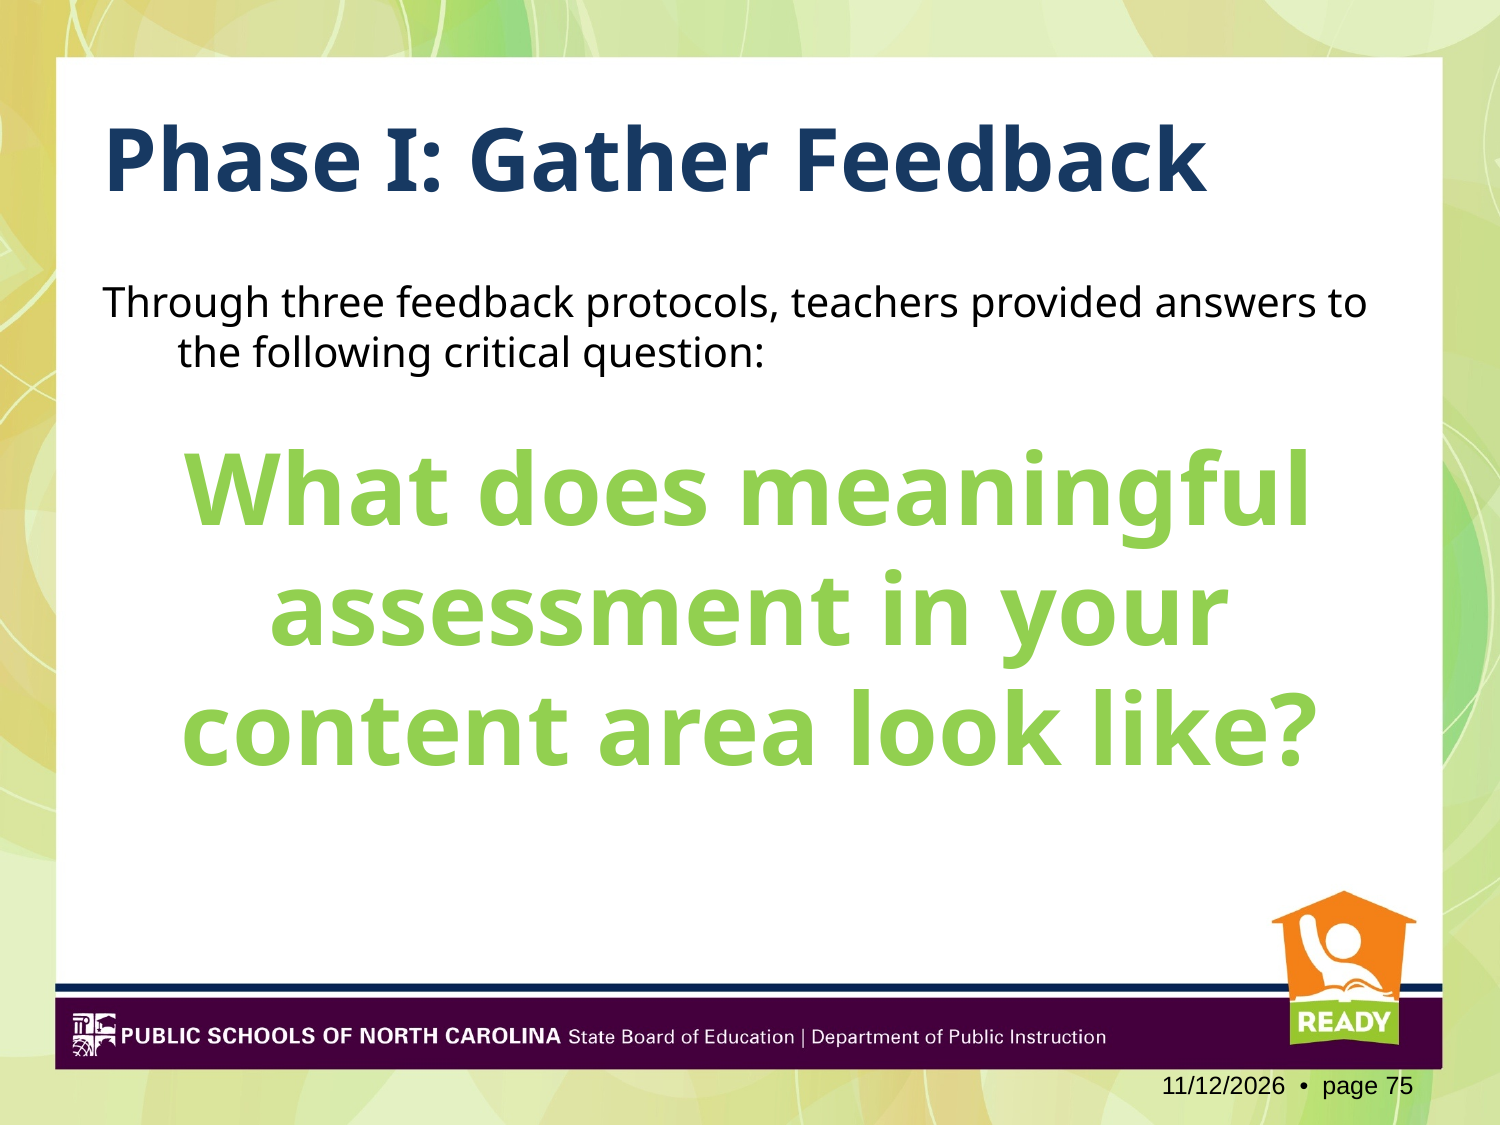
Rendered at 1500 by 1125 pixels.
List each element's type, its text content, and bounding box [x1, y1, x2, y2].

text_box Through three feedback protocols, teachers provided answers to the following critical question: What does meaningful assessment in your content area look like? [87, 217, 1413, 793]
title Phase I: Gather Feedback [87, 87, 1413, 217]
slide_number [1147, 1062, 1460, 1122]
picture [0, 0, 1500, 1125]
